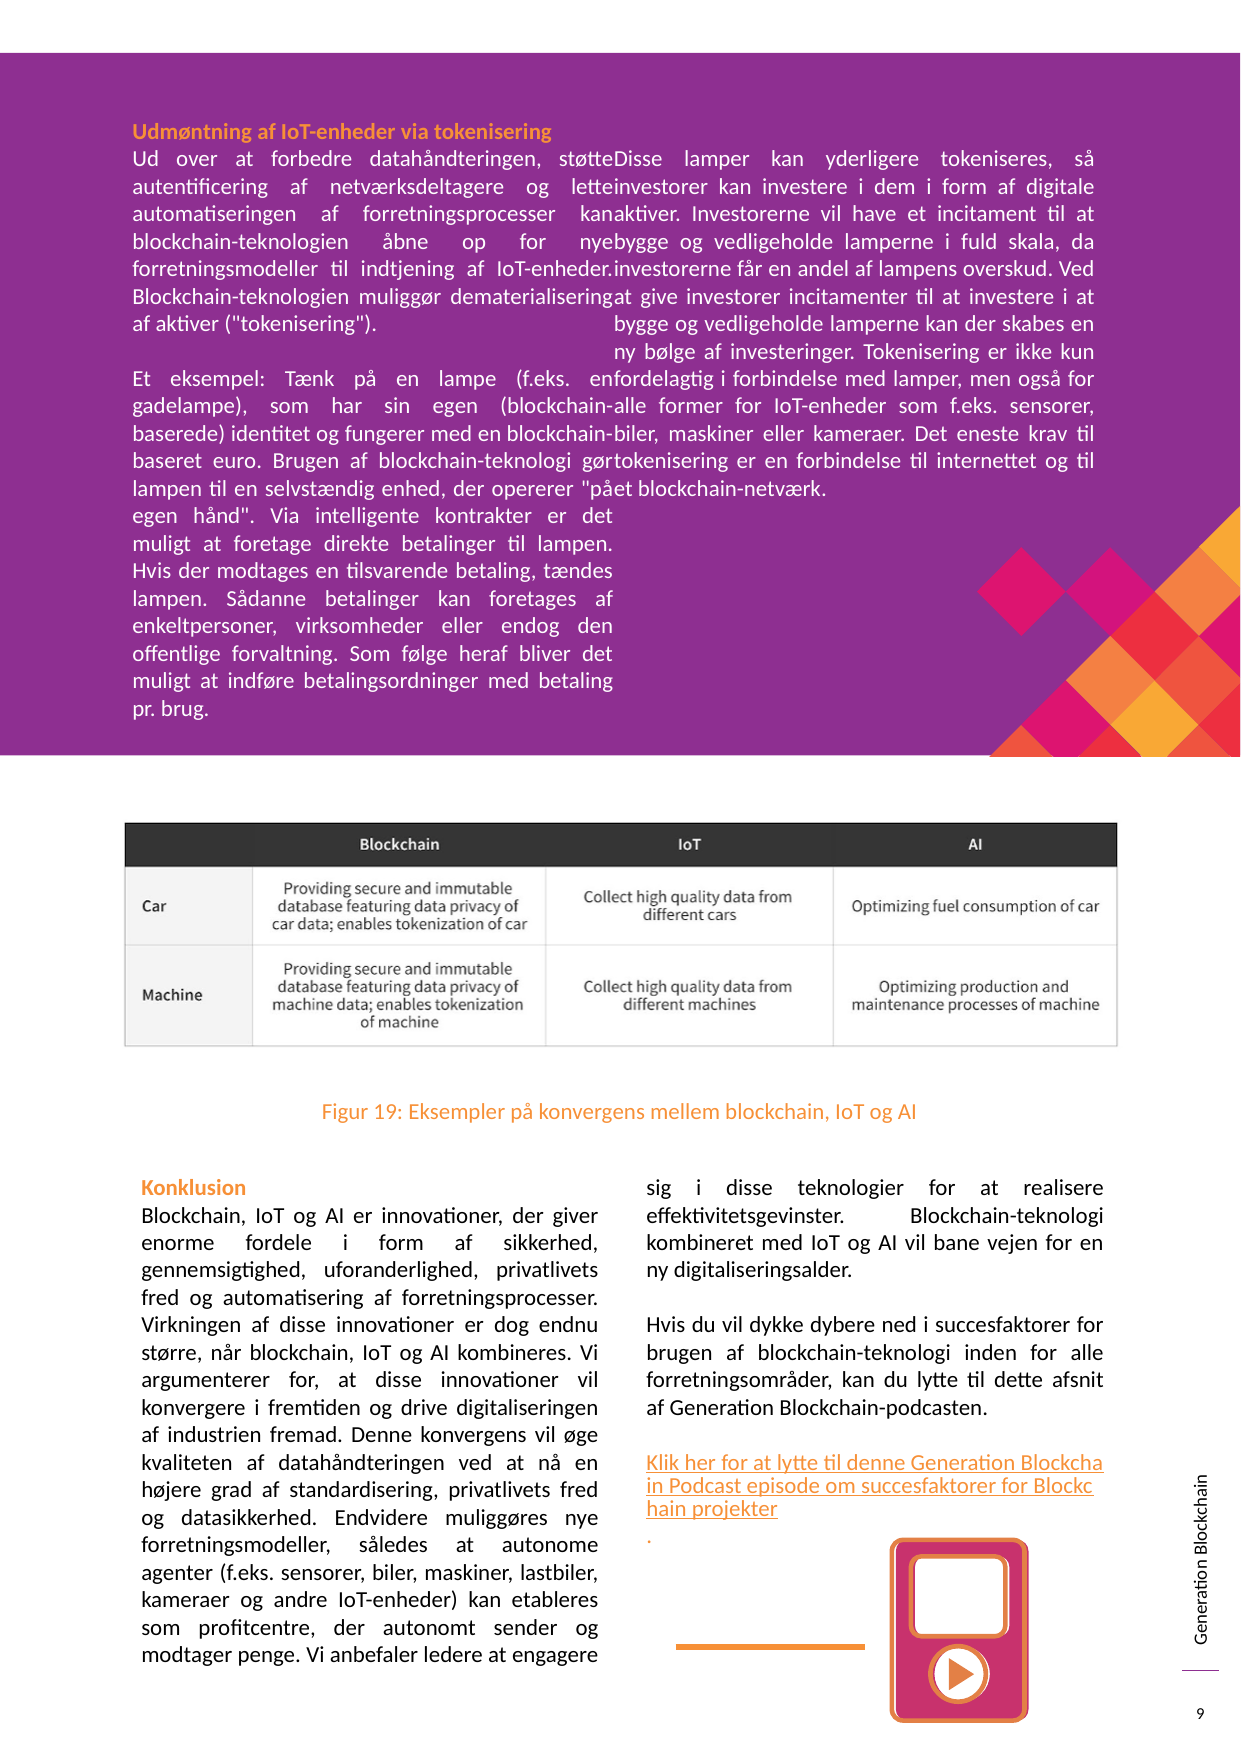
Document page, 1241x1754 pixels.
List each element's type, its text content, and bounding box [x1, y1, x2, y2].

picture [78, 767, 1162, 1116]
text_box Figur 19: Eksempler på konvergens mellem blockchain, IoT og AI [124, 1116, 1116, 1132]
list Udmøntning af IoT-enheder via tokenisering Ud over at forbedre datahåndteringen, støtte autentificering af netværksdeltagere og lette automatiseringen af forretningsprocesser kan blockchain-teknologien åbne op for nye forretningsmodeller til indtjening af IoT-enheder. Blockchain-teknologien muliggør dematerialisering af aktiver ("tokenisering"). Et eksempel: Tænk på en lampe (f.eks. en gadelampe), som har sin egen (blockchain-baserede) identitet og fungerer med en blockchain-baseret euro. Brugen af blockchain-teknologi gør lampen til en selvstændig enhed, der opererer "på egen hånd". Via intelligente kontrakter er det muligt at foretage direkte betalinger til lampen. Hvis der modtages en tilsvarende betaling, tændes lampen. Sådanne betalinger kan foretages af enkeltpersoner, virksomheder eller endog den offentlige forvaltning. Som følge heraf bliver det muligt at indføre betalingsordninger med betaling pr. brug. Disse lamper kan yderligere tokeniseres, så investorer kan investere i dem i form af digitale aktiver. Investorerne vil have et incitament til at bygge og vedligeholde lamperne i fuld skala, da investorerne får en andel af lampens overskud. Ved at give investorer incitamenter til at investere i at bygge og vedligeholde lamperne kan der skabes en ny bølge af investeringer. Tokenisering er ikke kun fordelagtig i forbindelse med lamper, men også for alle former for IoT-enheder som f.eks. sensorer, biler, maskiner eller kameraer. Det eneste krav til tokenisering er en forbindelse til internettet og til et blockchain-netværk. [117, 109, 1111, 737]
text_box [889, 1537, 1029, 1723]
text_box Konklusion Blockchain, IoT og AI er innovationer, der giver enorme fordele i form af sikkerhed, gennemsigtighed, uforanderlighed, privatlivets fred og automatisering af forretningsprocesser. Virkningen af disse innovationer er dog endnu større, når blockchain, IoT og AI kombineres. Vi argumenterer for, at disse innovationer vil konvergere i fremtiden og drive digitaliseringen af industrien fremad. Denne konvergens vil øge kvaliteten af datahåndteringen ved at nå en højere grad af standardisering, privatlivets fred og datasikkerhed. Endvidere muliggøres nye forretningsmodeller, således at autonome agenter (f.eks. sensorer, biler, maskiner, lastbiler, kameraer og andre IoT-enheder) kan etableres som profitcentre, der autonomt sender og modtager penge. Vi anbefaler ledere at engagere sig i disse teknologier for at realisere effektivitetsgevinster. Blockchain-teknologi kombineret med IoT og AI vil bane vejen for en ny digitaliseringsalder. Hvis du vil dykke dybere ned i succesfaktorer for brugen af blockchain-teknologi inden for alle forretningsområder, kan du lytte til dette afsnit af Generation Blockchain-podcasten. Klik her for at lytte til denne Generation Blockchain Podcast episode om succesfaktorer for Blockchain projekter. [126, 1165, 1120, 1697]
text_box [989, 504, 1241, 780]
slide_number 9 [1169, 1674, 1231, 1751]
